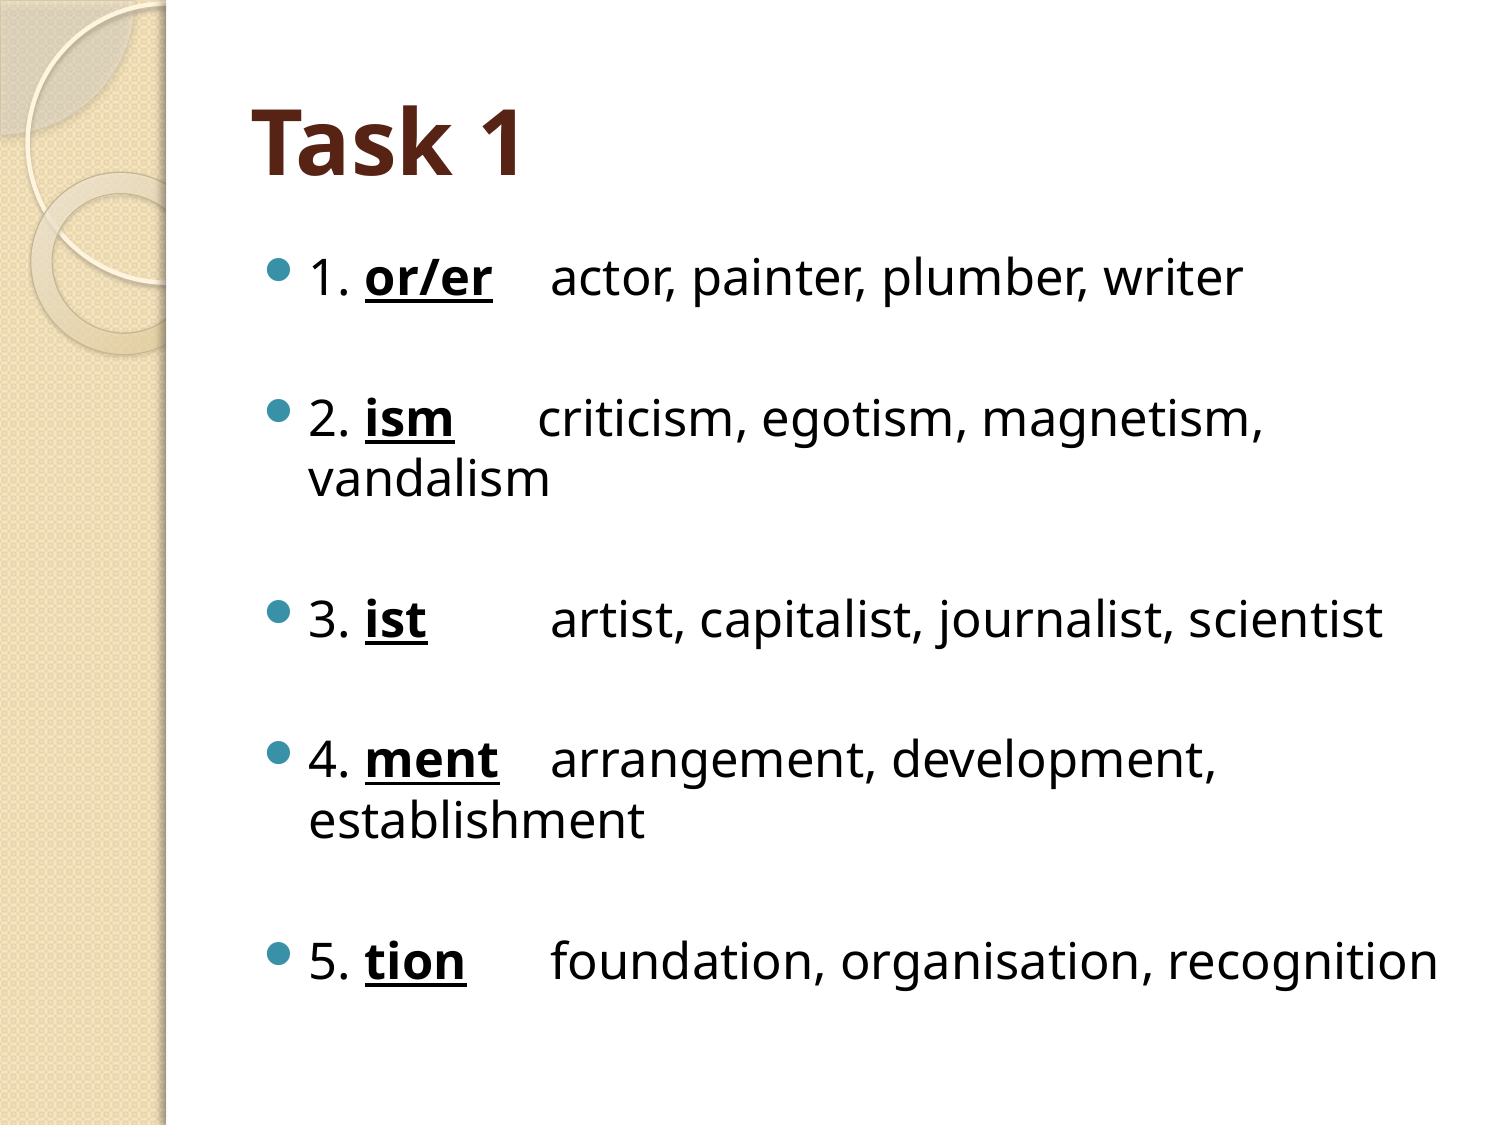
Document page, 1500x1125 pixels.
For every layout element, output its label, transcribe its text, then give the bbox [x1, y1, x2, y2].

title Task 1 [235, 45, 1466, 233]
list 1. or/er actor, painter, plumber, writer 2. ism criticism, egotism, magnetism, vandalism 3. ist artist, capitalist, journalist, scientist 4. ment arrangement, development, establishment 5. tion foundation, organisation, recognition [235, 237, 1466, 1025]
